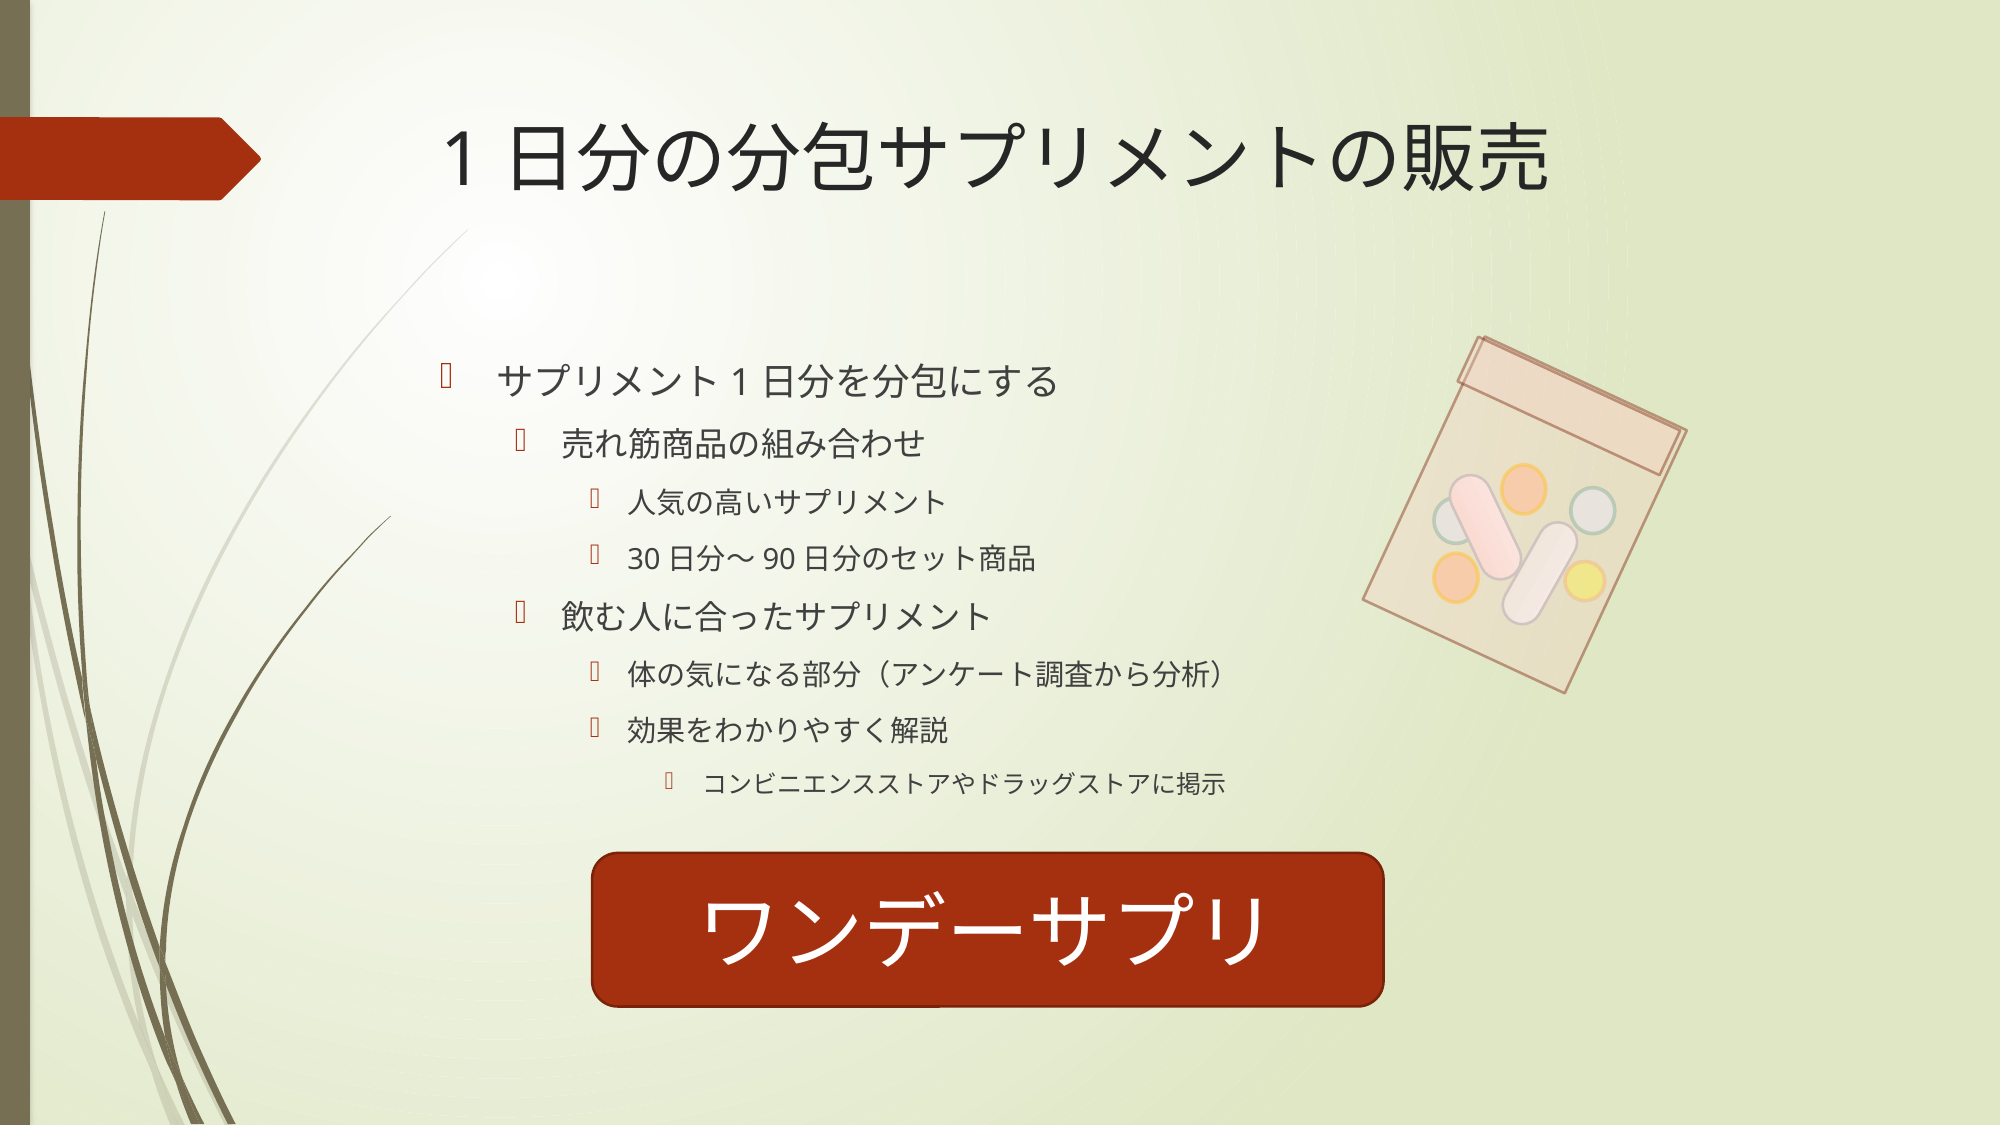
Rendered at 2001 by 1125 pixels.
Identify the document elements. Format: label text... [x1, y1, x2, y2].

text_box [1413, 369, 1681, 661]
title 1日分の分包サプリメントの販売 [425, 102, 1888, 313]
list サプリメント1日分を分包にする 売れ筋商品の組み合わせ 人気の高いサプリメント 30日分～90日分のセット商品 飲む人に合ったサプリメント 体の気になる部分（アンケート調査から分析） 効果をわかりやすく解説 コンビニエンスストアやドラッグストアに掲示 [424, 350, 1888, 970]
text_box ワンデーサプリ [590, 851, 1385, 1008]
